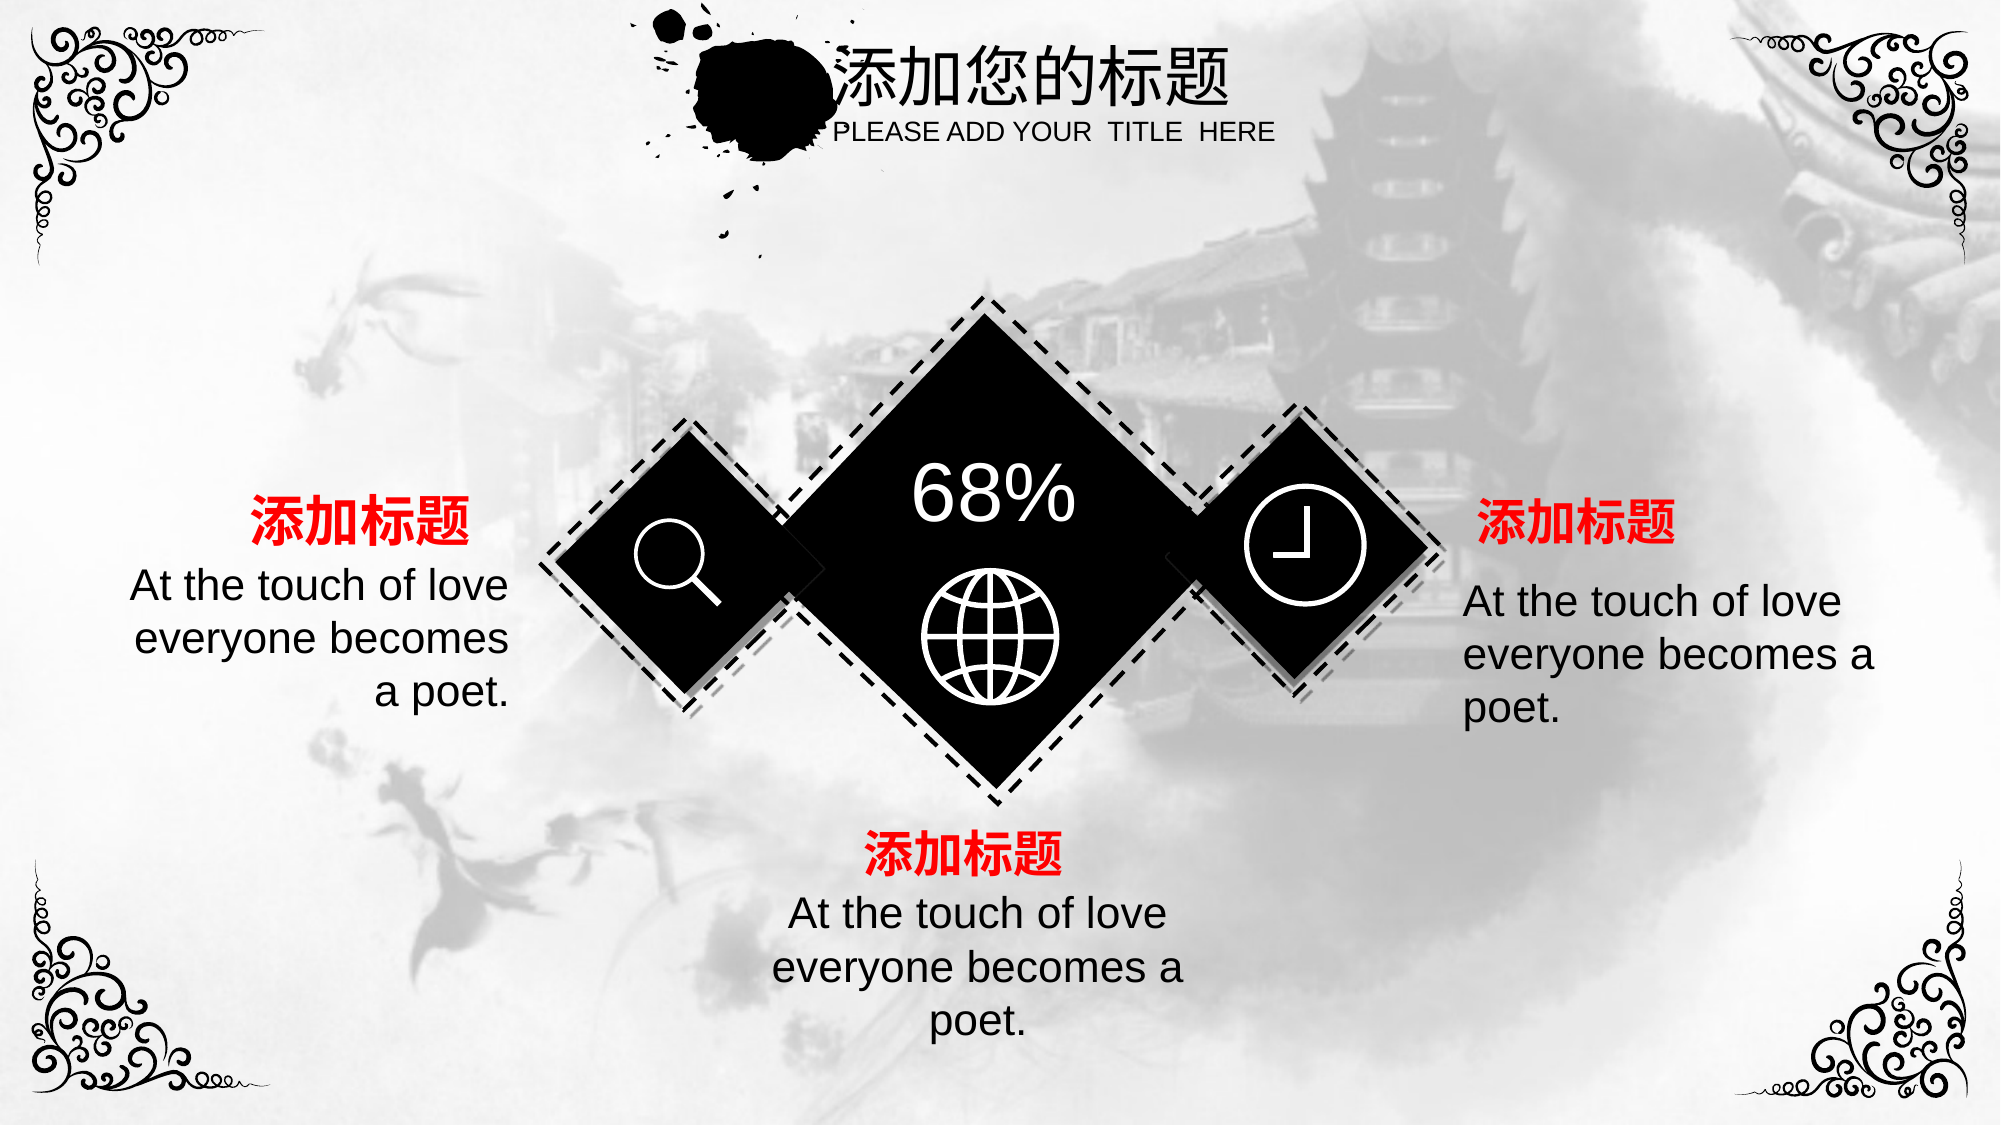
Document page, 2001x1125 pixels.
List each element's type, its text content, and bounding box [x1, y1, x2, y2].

text_box [782, 294, 1128, 516]
text_box At the touch of love everyone becomes a poet. [704, 877, 1252, 1052]
text_box [633, 518, 722, 607]
text_box 添加标题 [1461, 483, 1804, 558]
text_box [1188, 401, 1444, 696]
text_box At the touch of love everyone becomes a poet. [86, 548, 525, 723]
text_box 添加标题 [234, 478, 577, 560]
text_box At the touch of love everyone becomes a poet. [1447, 564, 1898, 739]
text_box [921, 567, 1060, 706]
text_box [783, 313, 1197, 790]
picture [0, 0, 2001, 1125]
text_box [577, 415, 789, 539]
text_box [1150, 451, 1200, 507]
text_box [628, 0, 1489, 260]
text_box [539, 560, 692, 710]
text_box [555, 430, 819, 694]
text_box 68% [896, 430, 1150, 546]
text_box [1244, 483, 1367, 607]
text_box [798, 589, 1196, 804]
text_box [1273, 506, 1310, 558]
text_box [1165, 416, 1429, 680]
text_box 添加标题 [848, 814, 1191, 877]
